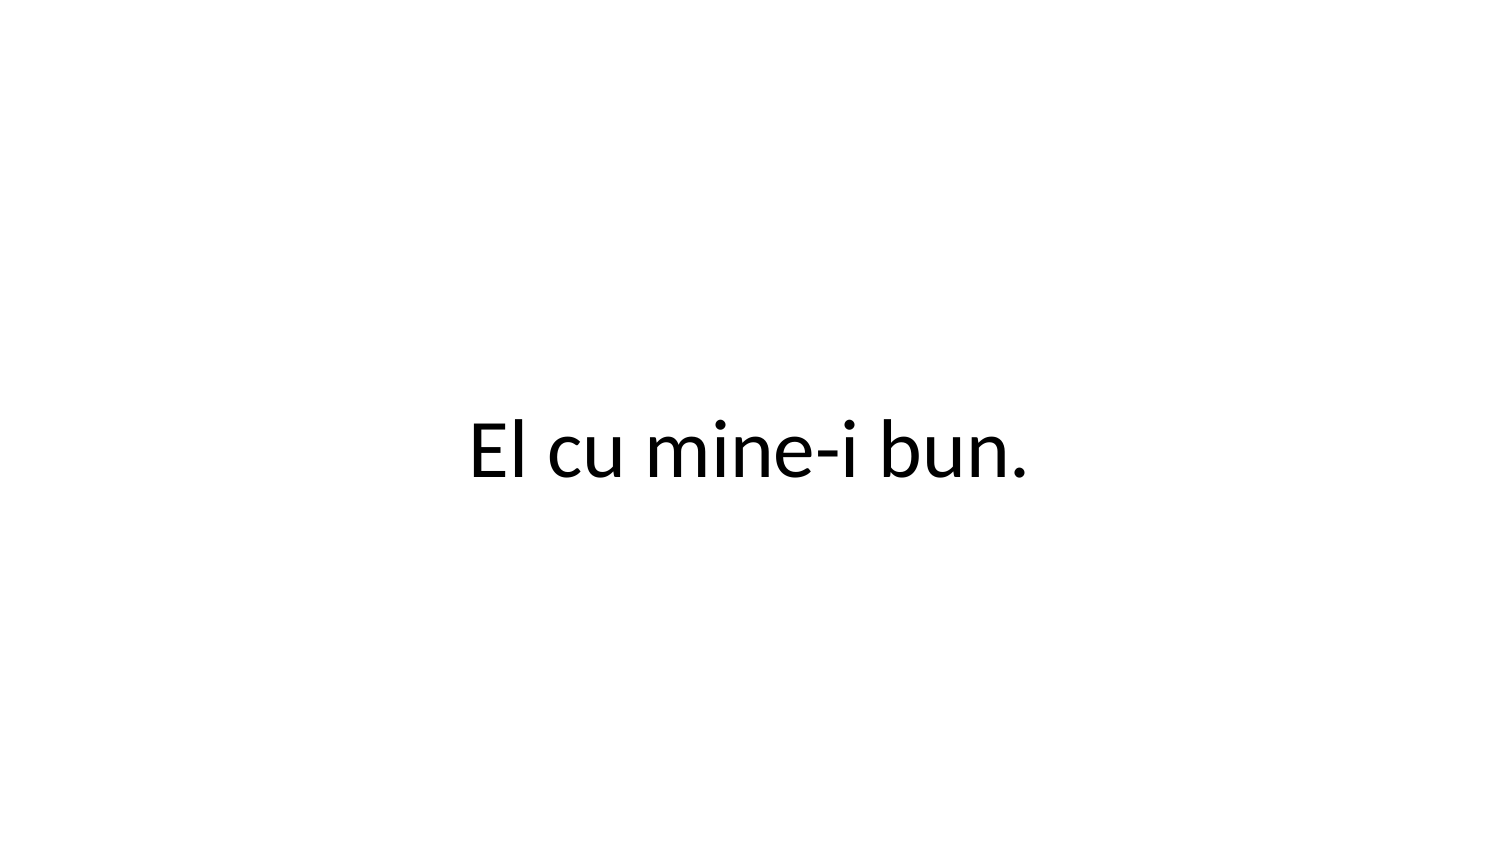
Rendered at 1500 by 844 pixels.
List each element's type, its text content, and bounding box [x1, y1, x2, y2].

text_box El cu mine-i bun. [453, 341, 1047, 502]
